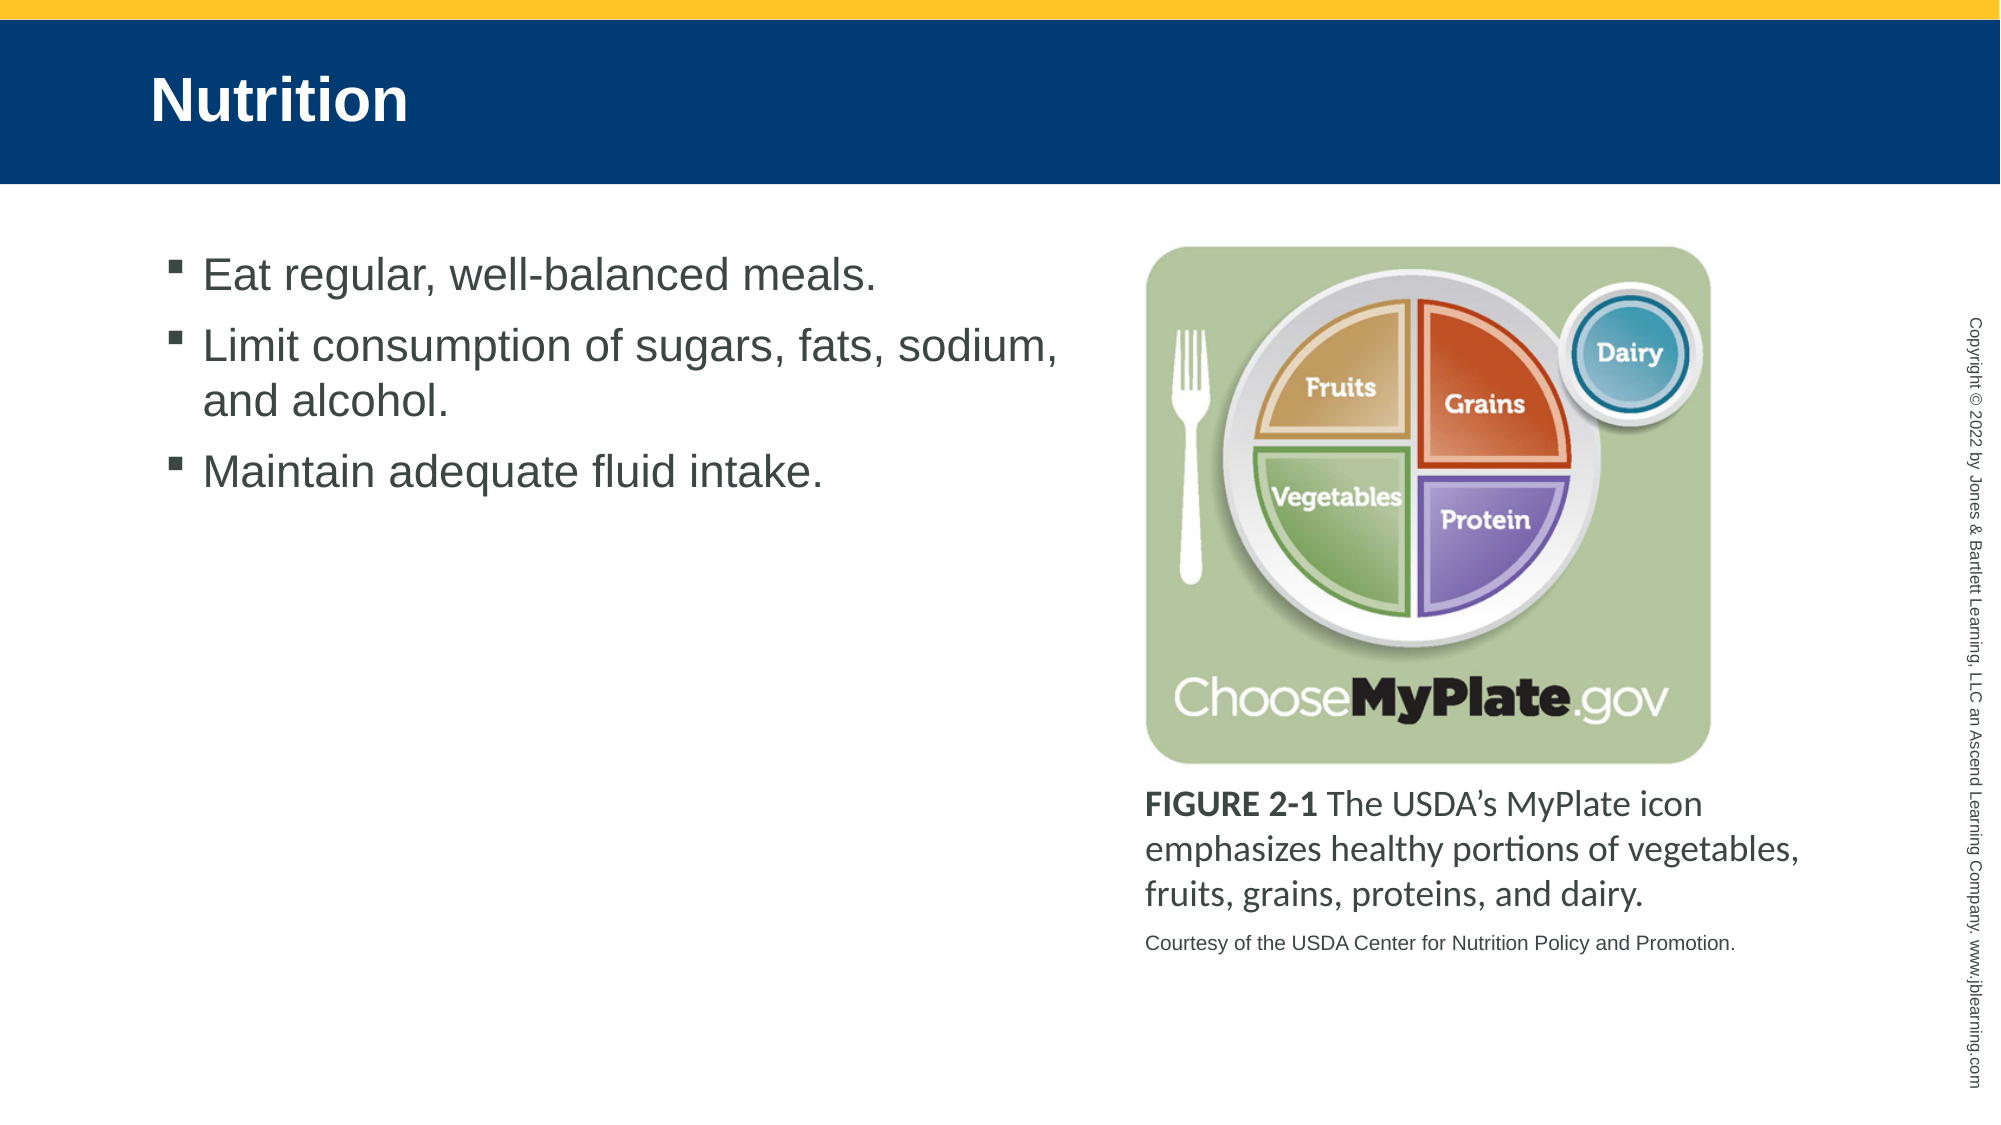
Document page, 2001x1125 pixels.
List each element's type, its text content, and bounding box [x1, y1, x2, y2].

picture [1141, 242, 1714, 767]
title Nutrition [0, 19, 2000, 185]
text_box Courtesy of the USDA Center for Nutrition Policy and Promotion. [1130, 922, 1763, 963]
text_box FIGURE 2-1 The USDA’s MyPlate icon emphasizes healthy portions of vegetables, fruits, grains, proteins, and dairy. [1130, 771, 1836, 921]
list Eat regular, well-balanced meals. Limit consumption of sugars, fats, sodium, and alcohol. Maintain adequate fluid intake. [150, 237, 1117, 1025]
